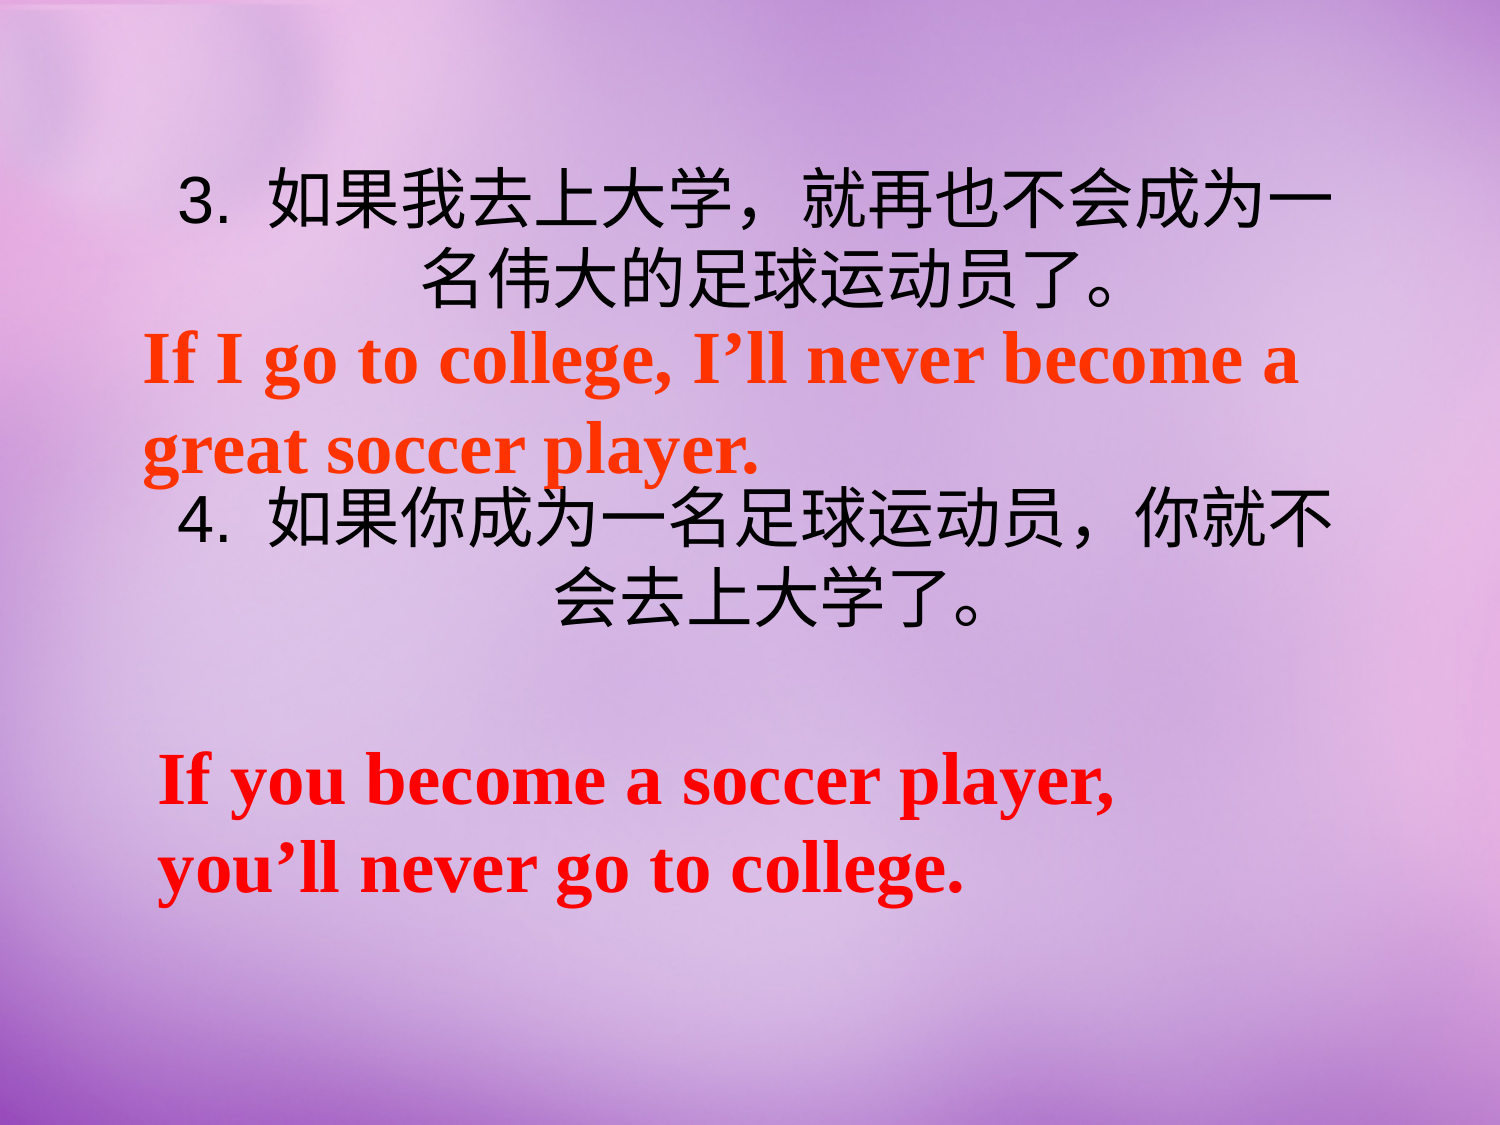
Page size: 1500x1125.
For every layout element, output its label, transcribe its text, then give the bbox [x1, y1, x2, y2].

list 3. 如果我去上大学，就再也不会成为一 名伟大的足球运动员了。 4. 如果你成为一名足球运动员，你就不 会去上大学了。 [76, 148, 1436, 941]
text_box If I go to college, I’ll never become a great soccer player. [128, 301, 1404, 497]
picture [0, 0, 1500, 1125]
text_box If you become a soccer player, you’ll never go to college. [142, 726, 1319, 918]
